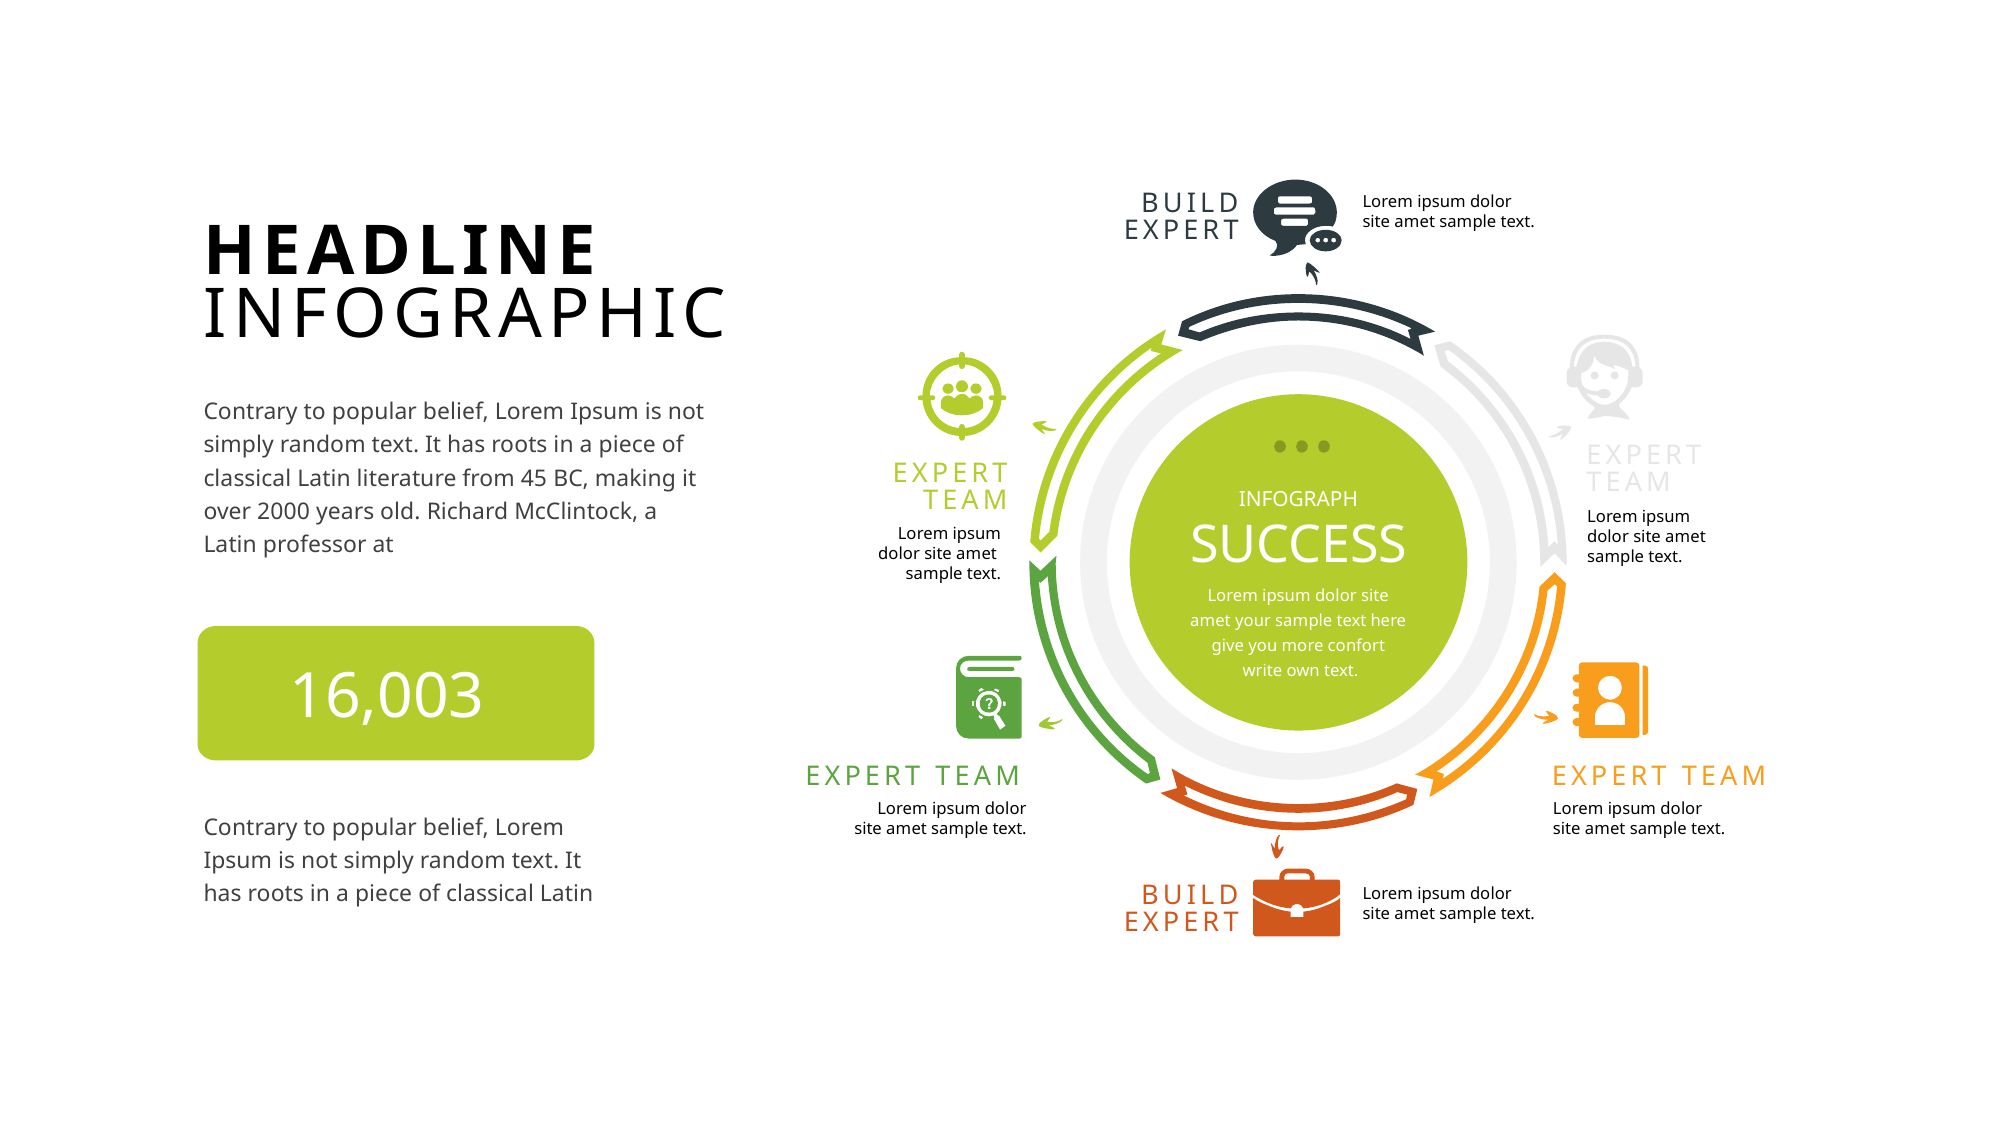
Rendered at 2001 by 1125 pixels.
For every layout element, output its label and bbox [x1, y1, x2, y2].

text_box [188, 179, 1812, 946]
